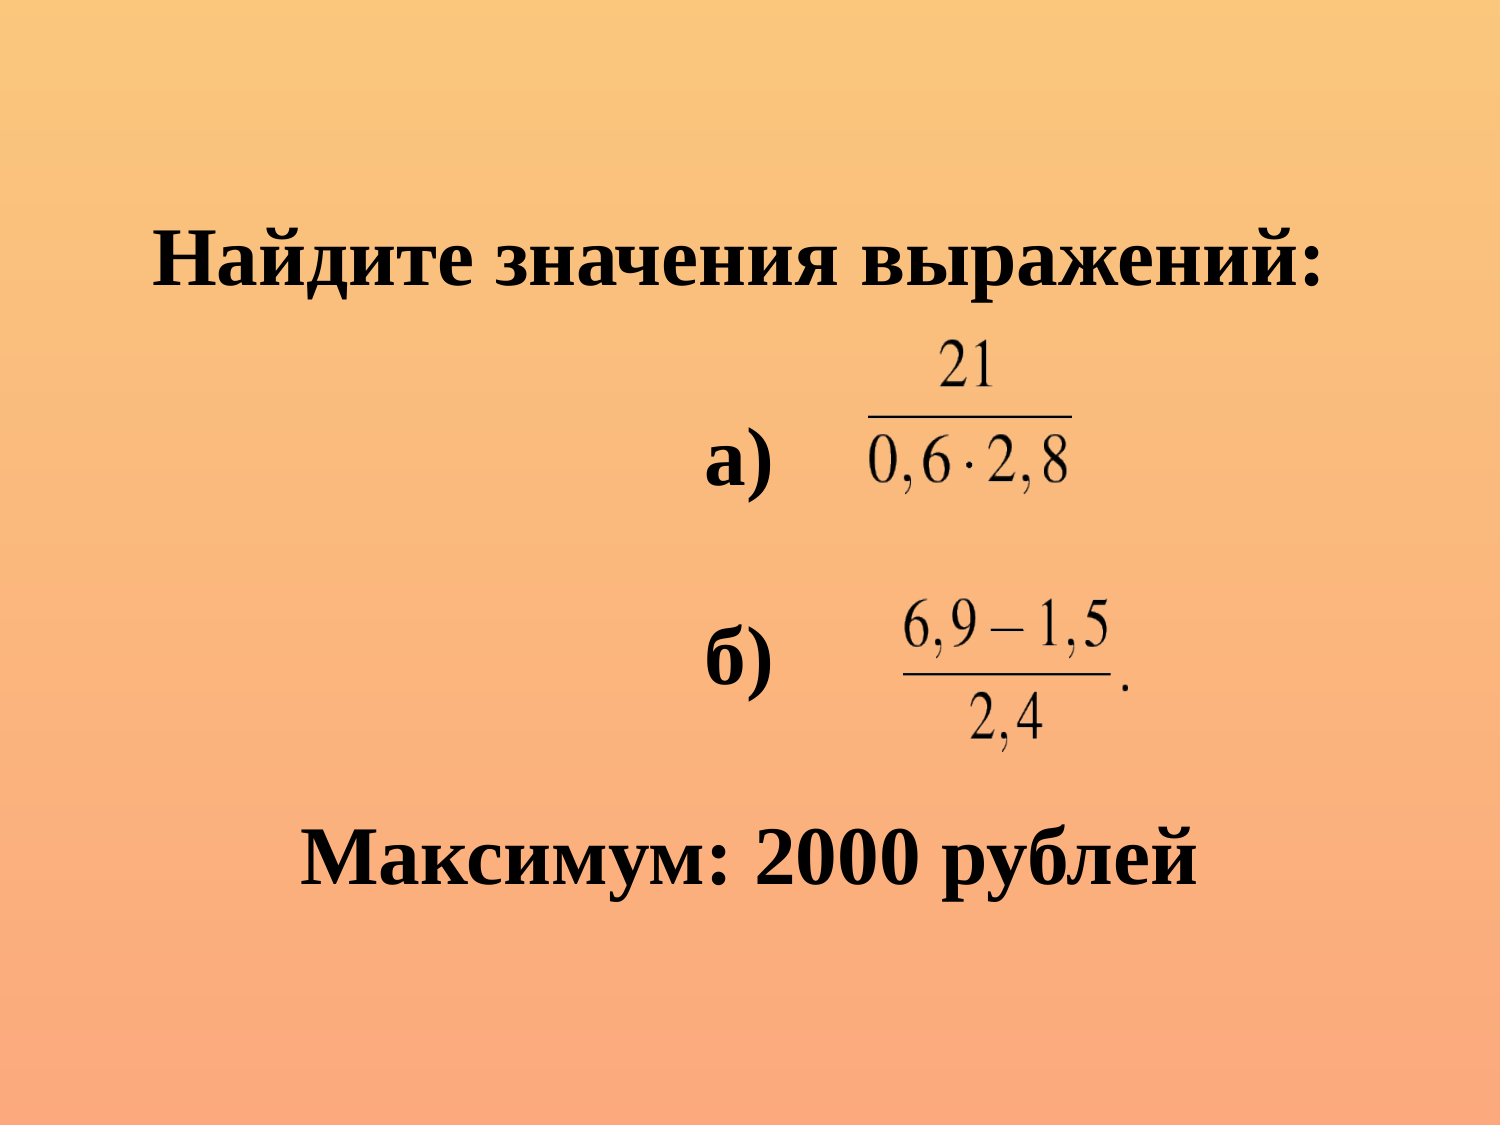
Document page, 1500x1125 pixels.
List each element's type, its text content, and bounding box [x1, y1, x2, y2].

picture [867, 337, 1072, 497]
picture [903, 597, 1129, 752]
title Найдите значения выражений: а) б) Максимум: 2000 рублей [75, 45, 1425, 1059]
